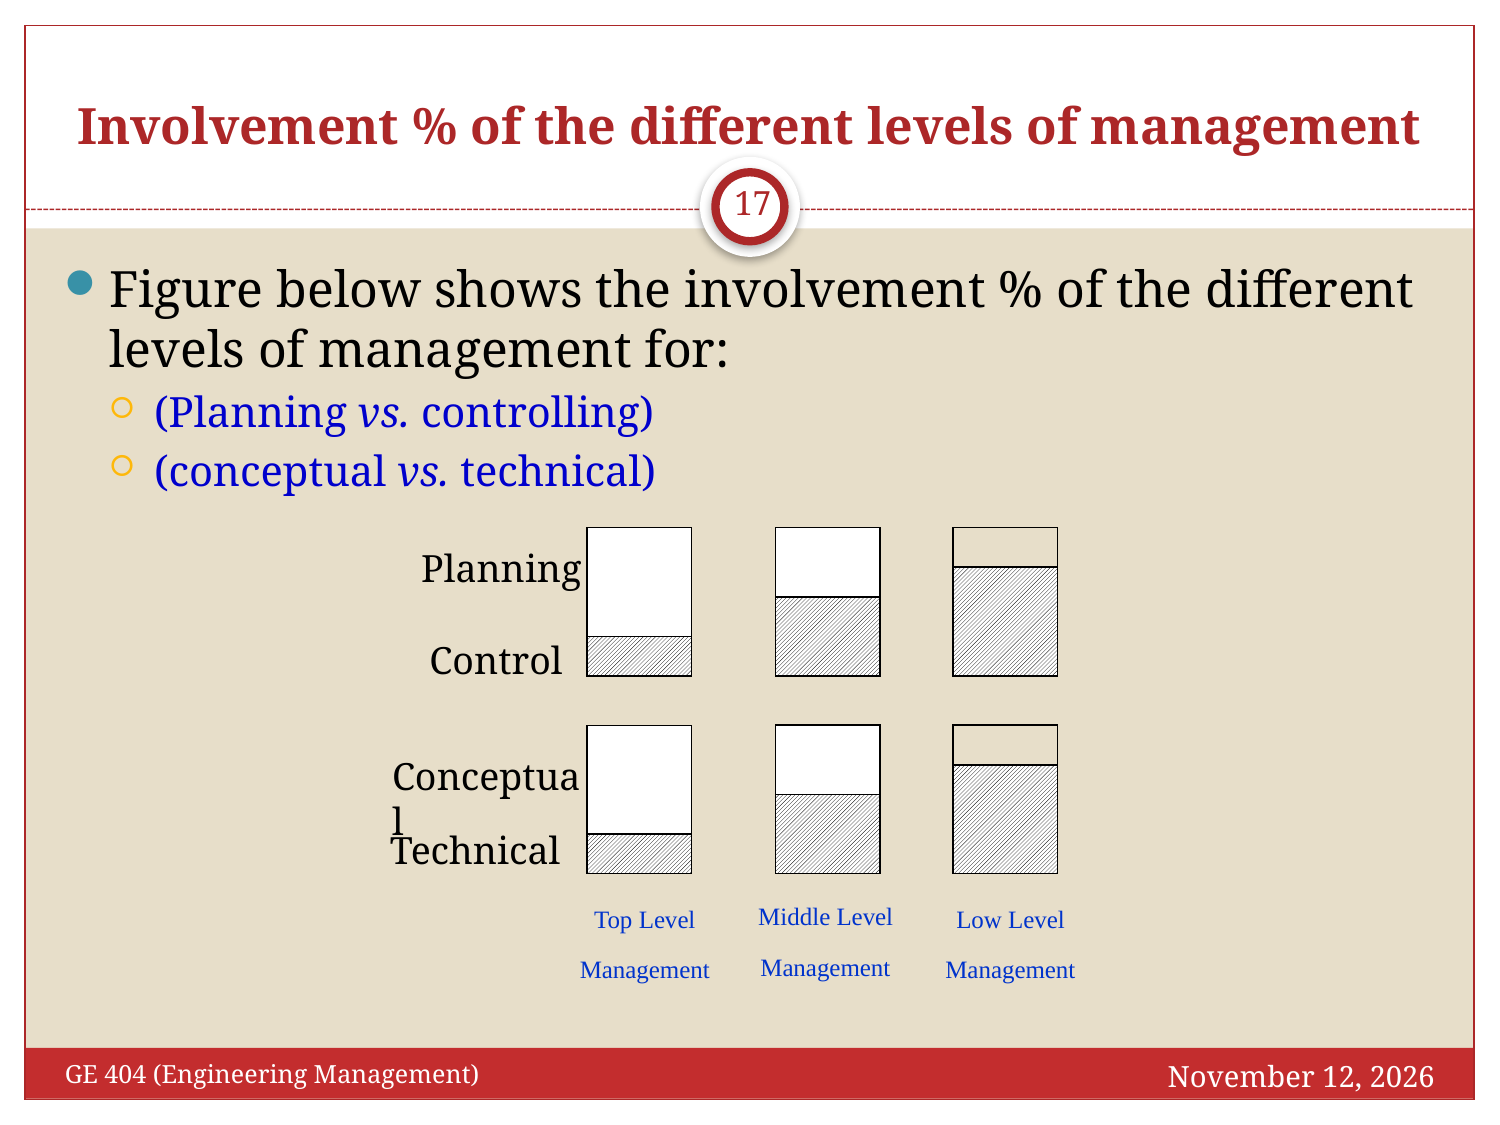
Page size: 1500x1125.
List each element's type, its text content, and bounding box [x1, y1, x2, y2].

list Figure below shows the involvement % of the different levels of management for: (Planning vs. controlling) (conceptual vs. technical) [49, 250, 1445, 1001]
footer GE 404 (Engineering Management) [50, 1051, 638, 1112]
slide_number 17 [715, 168, 791, 241]
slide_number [950, 1050, 1450, 1111]
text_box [374, 527, 1090, 1001]
title Involvement % of the different levels of management [49, 37, 1450, 162]
